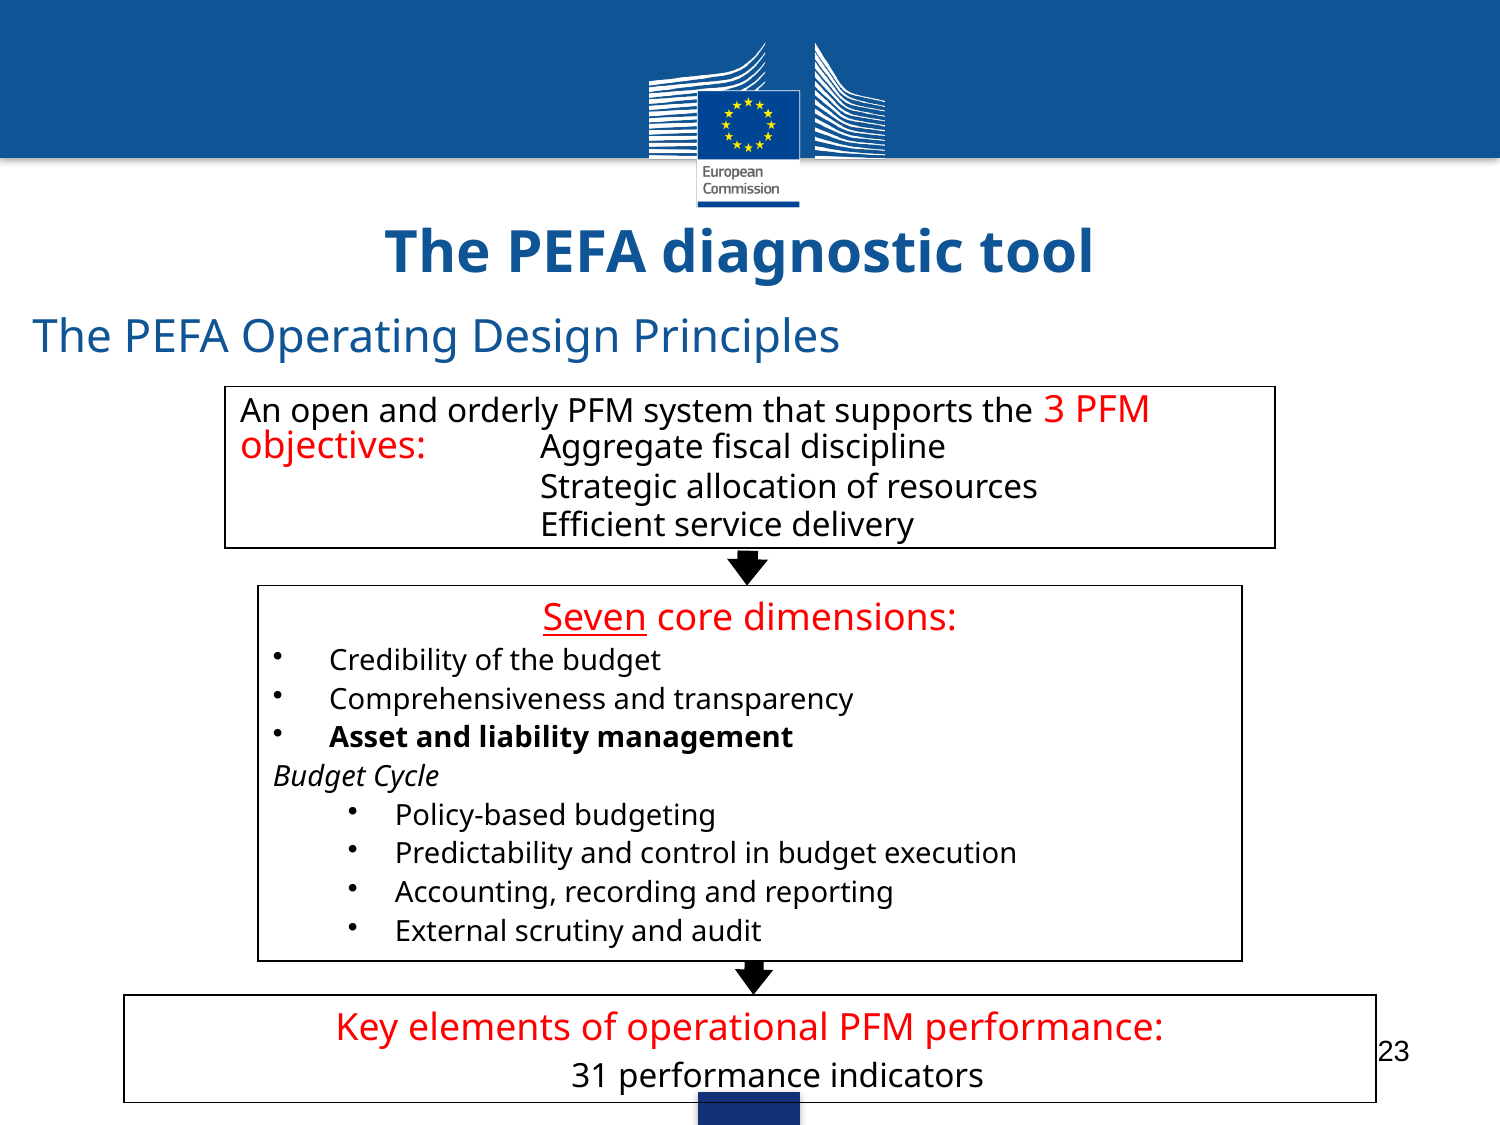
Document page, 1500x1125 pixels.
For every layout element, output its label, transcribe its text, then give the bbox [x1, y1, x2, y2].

list An open and orderly PFM system that supports the 3 PFM objectives: Aggregate fiscal discipline Strategic allocation of resources Efficient service delivery [224, 386, 1276, 549]
text_box The PEFA Operating Design Principles [17, 309, 1483, 369]
text_box The PEFA diagnostic tool [64, 196, 1415, 303]
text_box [257, 550, 1243, 959]
picture [649, 42, 885, 196]
slide_number 23 [1382, 1024, 1426, 1103]
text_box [123, 961, 1377, 1103]
